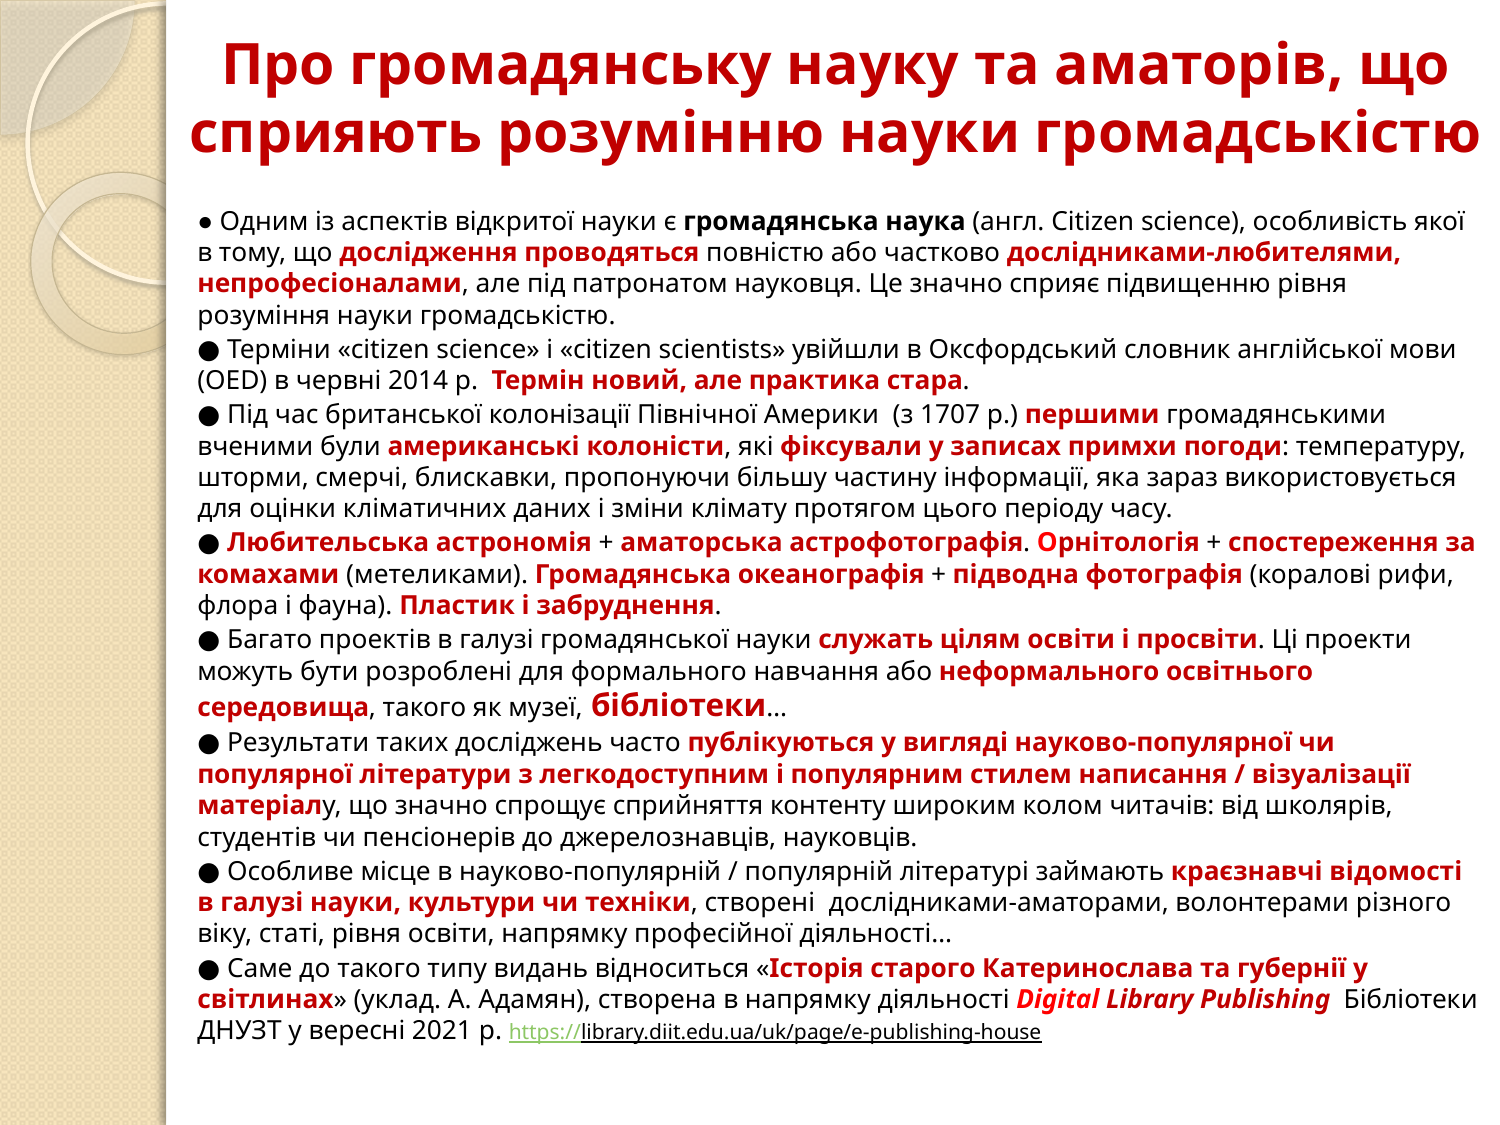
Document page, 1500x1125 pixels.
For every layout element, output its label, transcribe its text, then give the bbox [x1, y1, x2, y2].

title Про громадянську науку та аматорів, що сприяють розумінню науки громадськістю [171, 19, 1500, 173]
list ● Одним із аспектів відкритої науки є громадянська наука (англ. Citizen science), особливість якої в тому, що дослідження проводяться повністю або частково дослідниками-любителями, непрофесіоналами, але під патронатом науковця. Це значно сприяє підвищенню рівня розуміння науки громадськістю. ● Терміни «citizen science» і «citizen scientists» увійшли в Оксфордський словник англійської мови (OED) в червні 2014 р. Термін новий, але практика стара. ● Під час британської колонізації Північної Америки (з 1707 р.) першими громадянськими вченими були американські колоністи, які фіксували у записах примхи погоди: температуру, шторми, смерчі, блискавки, пропонуючи більшу частину інформації, яка зараз використовується для оцінки кліматичних даних і зміни клімату протягом цього періоду часу. ● Любительська астрономія + аматорська астрофотографія. Орнітологія + спостереження за комахами (метеликами). Громадянська океанографія + підводна фотографія (коралові рифи, флора і фауна). Пластик і забруднення. ● Багато проектів в галузі громадянської науки служать цілям освіти і просвіти. Ці проекти можуть бути розроблені для формального навчання або неформального освітнього середовища, такого як музеї, бібліотеки… ● Результати таких досліджень часто публікуються у вигляді науково-популярної чи популярної літератури з легкодоступним і популярним стилем написання / візуалізації матеріалу, що значно спрощує сприйняття контенту широким колом читачів: від школярів, студентів чи пенсіонерів до джерелознавців, науковців. ● Особливе місце в науково-популярній / популярній літературі займають краєзнавчі відомості в галузі науки, культури чи техніки, створені дослідниками-аматорами, волонтерами різного віку, статі, рівня освіти, напрямку професійної діяльності… ● Саме до такого типу видань відноситься «Історія старого Катеринослава та губернії у світлинах» (уклад. А. Адамян), створена в напрямку діяльності Digital Library Publishing Бібліотеки ДНУЗТ у вересні 2021 р. https://library.diit.edu.ua/uk/page/e-publishing-house [171, 196, 1500, 1125]
